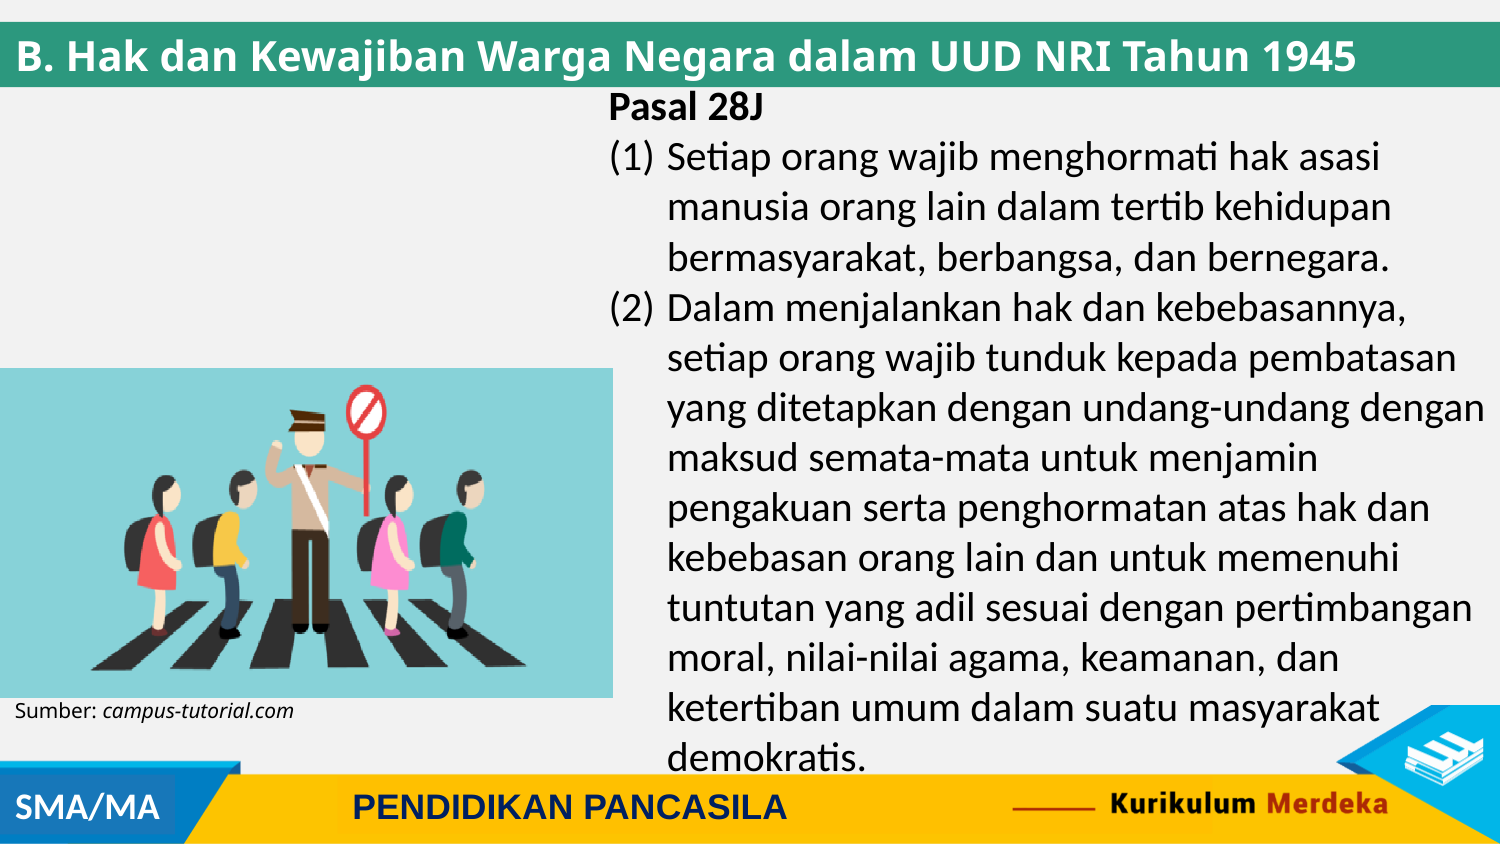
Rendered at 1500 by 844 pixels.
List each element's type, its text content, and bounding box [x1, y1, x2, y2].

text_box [0, 705, 1500, 844]
text_box Pasal 28J Setiap orang wajib menghormati hak asasi manusia orang lain dalam tertib kehidupan bermasyarakat, berbangsa, dan bernegara. Dalam menjalankan hak dan kebebasannya, setiap orang wajib tunduk kepada pembatasan yang ditetapkan dengan undang-undang dengan maksud semata-mata untuk menjamin pengakuan serta penghormatan atas hak dan kebebasan orang lain dan untuk memenuhi tuntutan yang adil sesuai dengan pertimbangan moral, nilai-nilai agama, keamanan, dan ketertiban umum dalam suatu masyarakat demokratis. [593, 71, 1500, 705]
picture [0, 368, 613, 699]
text_box B. Hak dan Kewajiban Warga Negara dalam UUD NRI Tahun 1945 [0, 20, 1500, 89]
